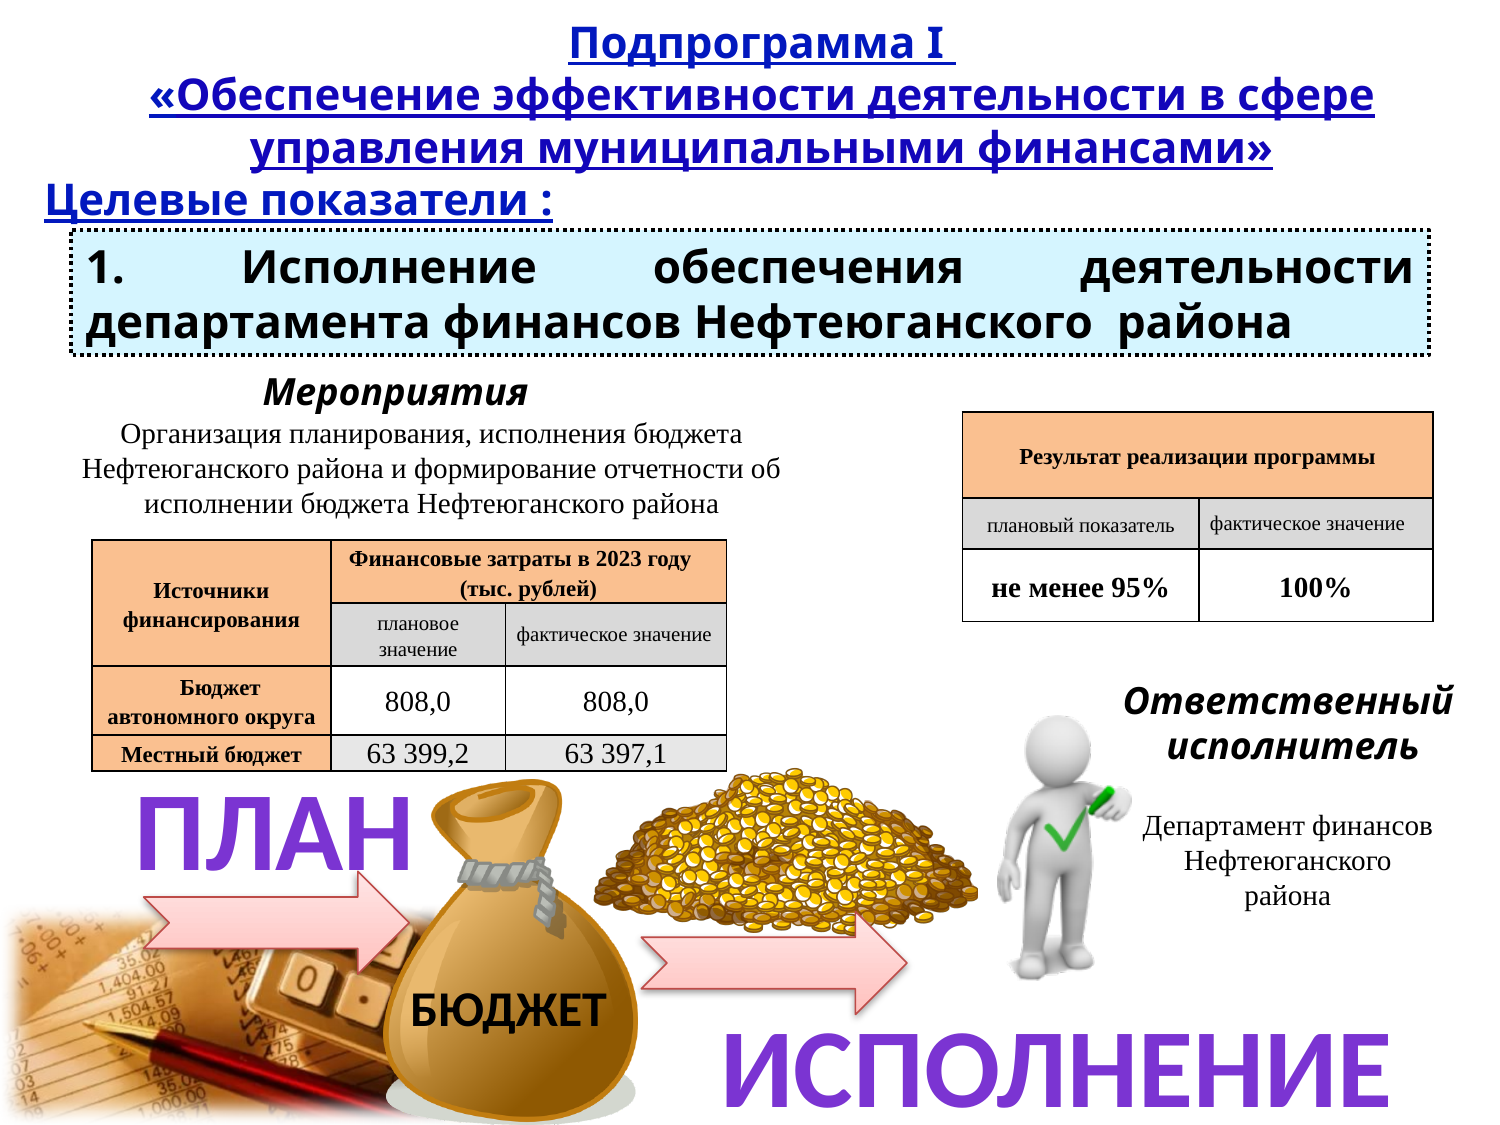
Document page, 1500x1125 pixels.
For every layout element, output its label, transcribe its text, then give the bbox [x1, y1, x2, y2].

text_box Мероприятия [247, 360, 544, 407]
table_header Источники финансирования [93, 541, 330, 665]
text_box Департамент финансов Нефтеюганского района [1138, 798, 1491, 919]
table_cell 63 399,2 [332, 736, 505, 770]
table_cell 100% [1200, 550, 1432, 621]
picture [997, 715, 1133, 981]
table_cell 808,0 [332, 667, 505, 734]
text_box Ответственный исполнитель [1107, 669, 1469, 775]
table_header Результат реализации программы [963, 413, 1432, 497]
table_cell Местный бюджет [93, 736, 330, 770]
table_cell 808,0 [506, 667, 726, 734]
text_box ИСПОЛНЕНИЕ [705, 987, 1409, 1125]
text_box 1. Исполнение обеспечения деятельности департамента финансов Нефтеюганского района [70, 232, 1430, 355]
text_box [643, 949, 908, 1016]
table_cell не менее 95% [963, 550, 1198, 621]
text_box ПЛАН [119, 750, 431, 901]
table_cell 63 397,1 [506, 736, 726, 770]
picture [0, 764, 984, 1125]
table_cell Бюджет автономного округа [93, 667, 330, 734]
table_cell фактическое значение [1200, 499, 1432, 548]
table_cell фактическое значение [506, 604, 726, 665]
table_cell плановое значение [332, 604, 505, 665]
text_box Организация планирования, исполнения бюджета Нефтеюганского района и формирование отчетности об исполнении бюджета Нефтеюганского района [14, 407, 849, 527]
text_box Подпрограмма I «Обеспечение эффективности деятельности в сфере управления муниципальными финансами» Целевые показатели : [29, 7, 1495, 232]
table_cell плановый показатель [963, 499, 1198, 548]
table_header Финансовые затраты в 2023 году (тыс. рублей) [332, 541, 726, 602]
